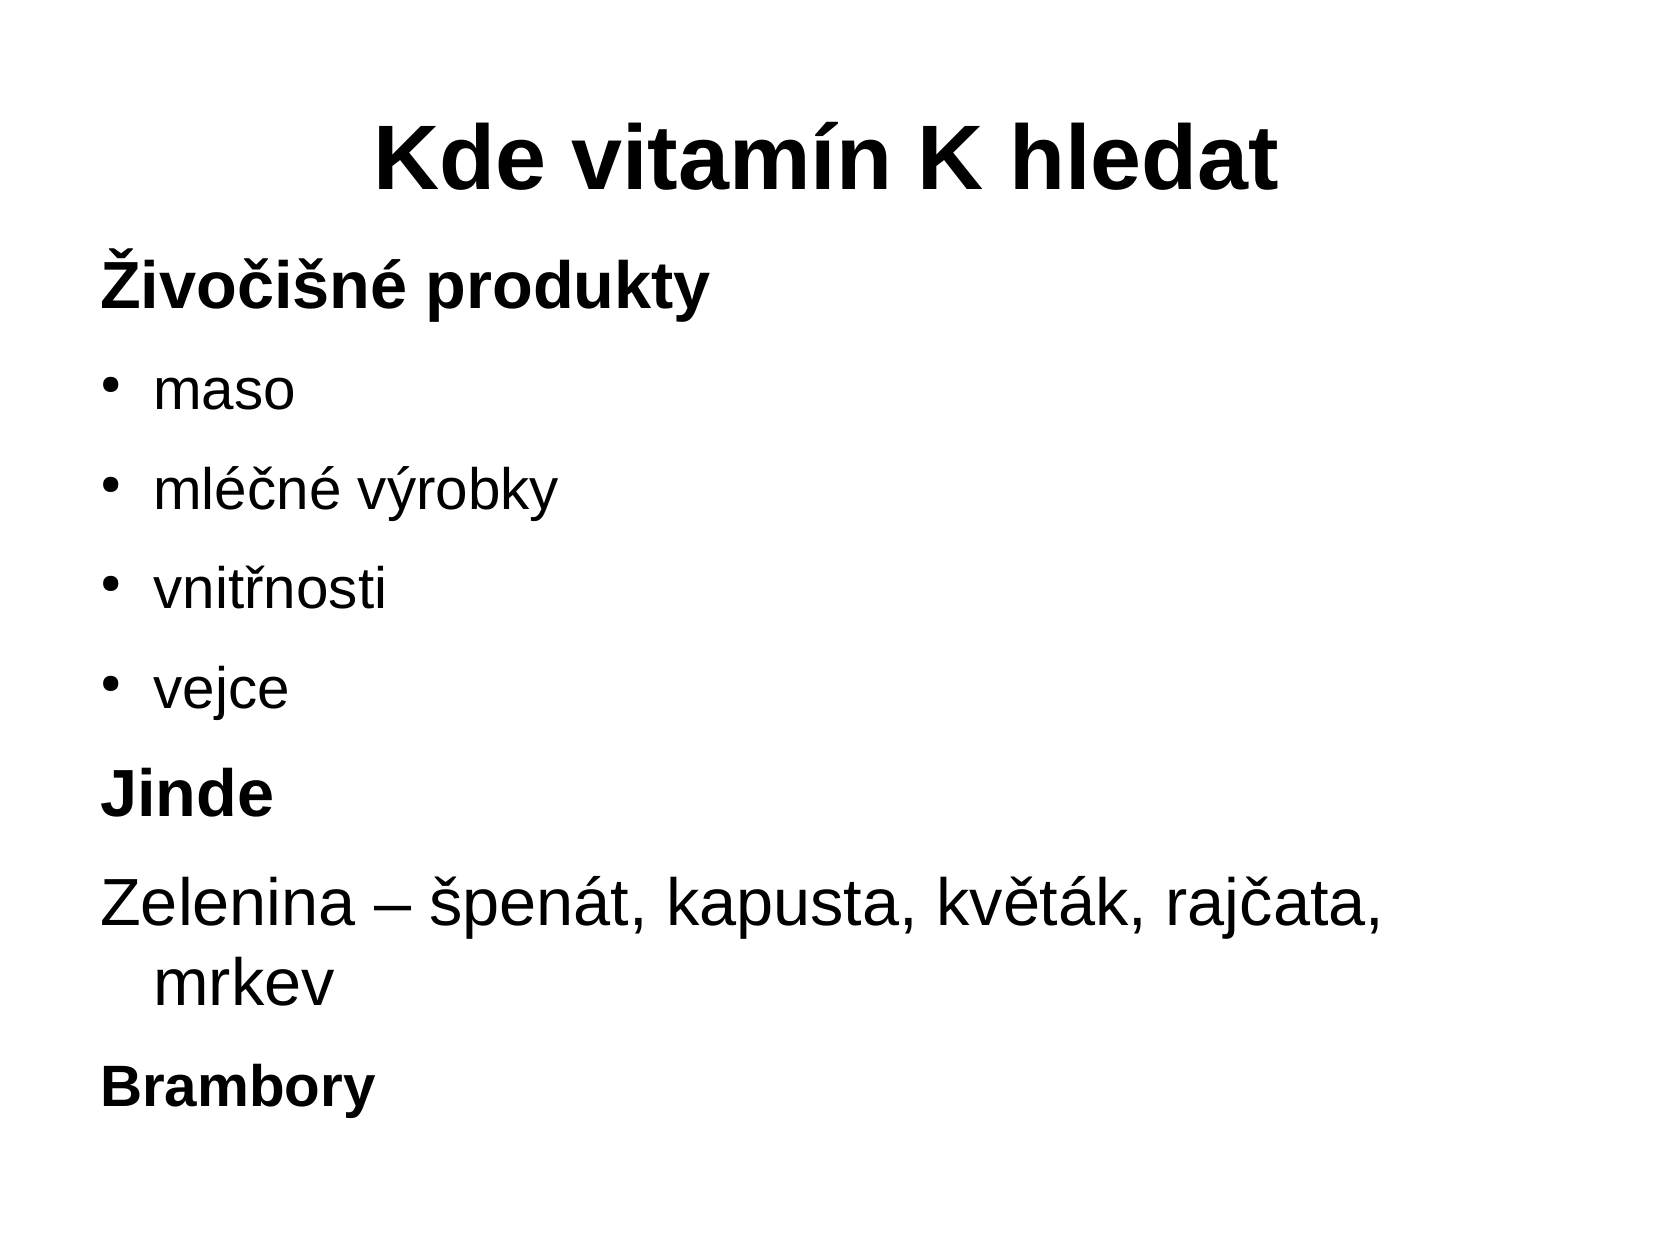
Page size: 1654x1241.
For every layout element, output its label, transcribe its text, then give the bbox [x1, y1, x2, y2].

list Živočišné produkty maso mléčné výrobky vnitřnosti vejce Jinde Zelenina – špenát, kapusta, květák, rajčata, mrkev Brambory [82, 242, 1571, 1199]
title Kde vitamín K hledat [82, 49, 1571, 242]
